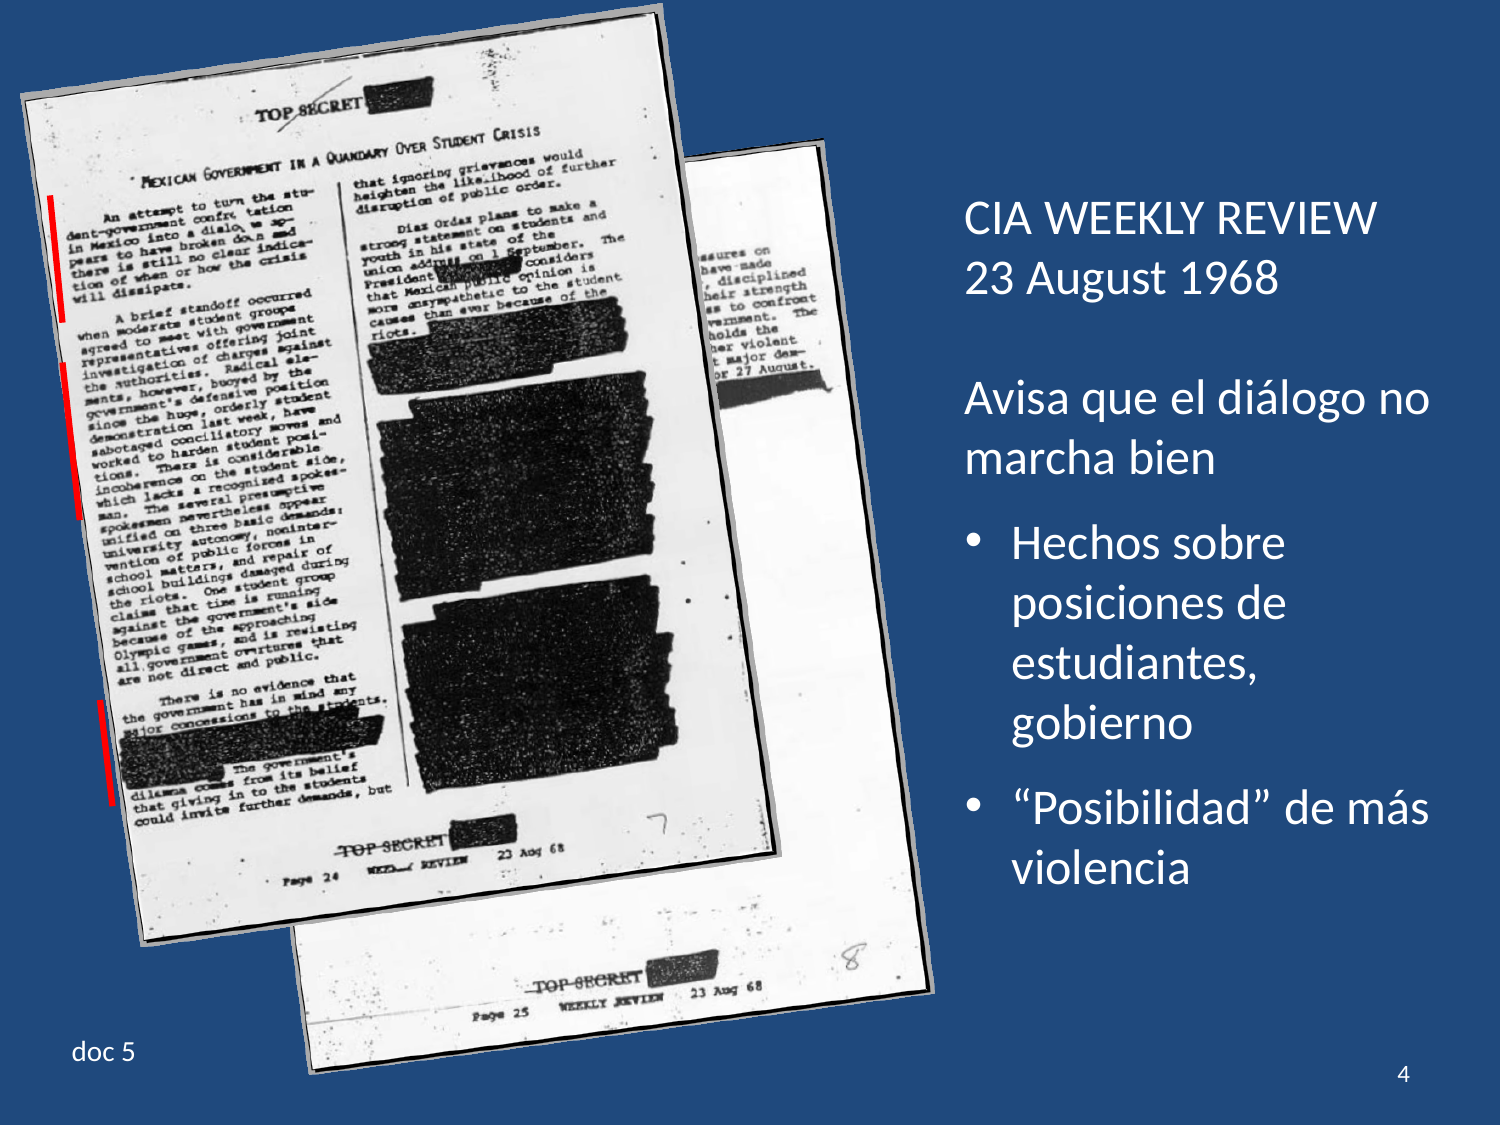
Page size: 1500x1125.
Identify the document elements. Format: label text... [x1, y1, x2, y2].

text_box doc 5 [56, 1024, 151, 1075]
text_box CIA WEEKLY REVIEW 23 August 1968 Avisa que el diálogo no marcha bien Hechos sobre posiciones de estudiantes, gobierno “Posibilidad” de más violencia [949, 177, 1463, 902]
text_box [62, 362, 80, 521]
picture [76, 43, 882, 1038]
slide_number 4 [1074, 1042, 1425, 1103]
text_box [49, 195, 63, 323]
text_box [99, 699, 113, 807]
